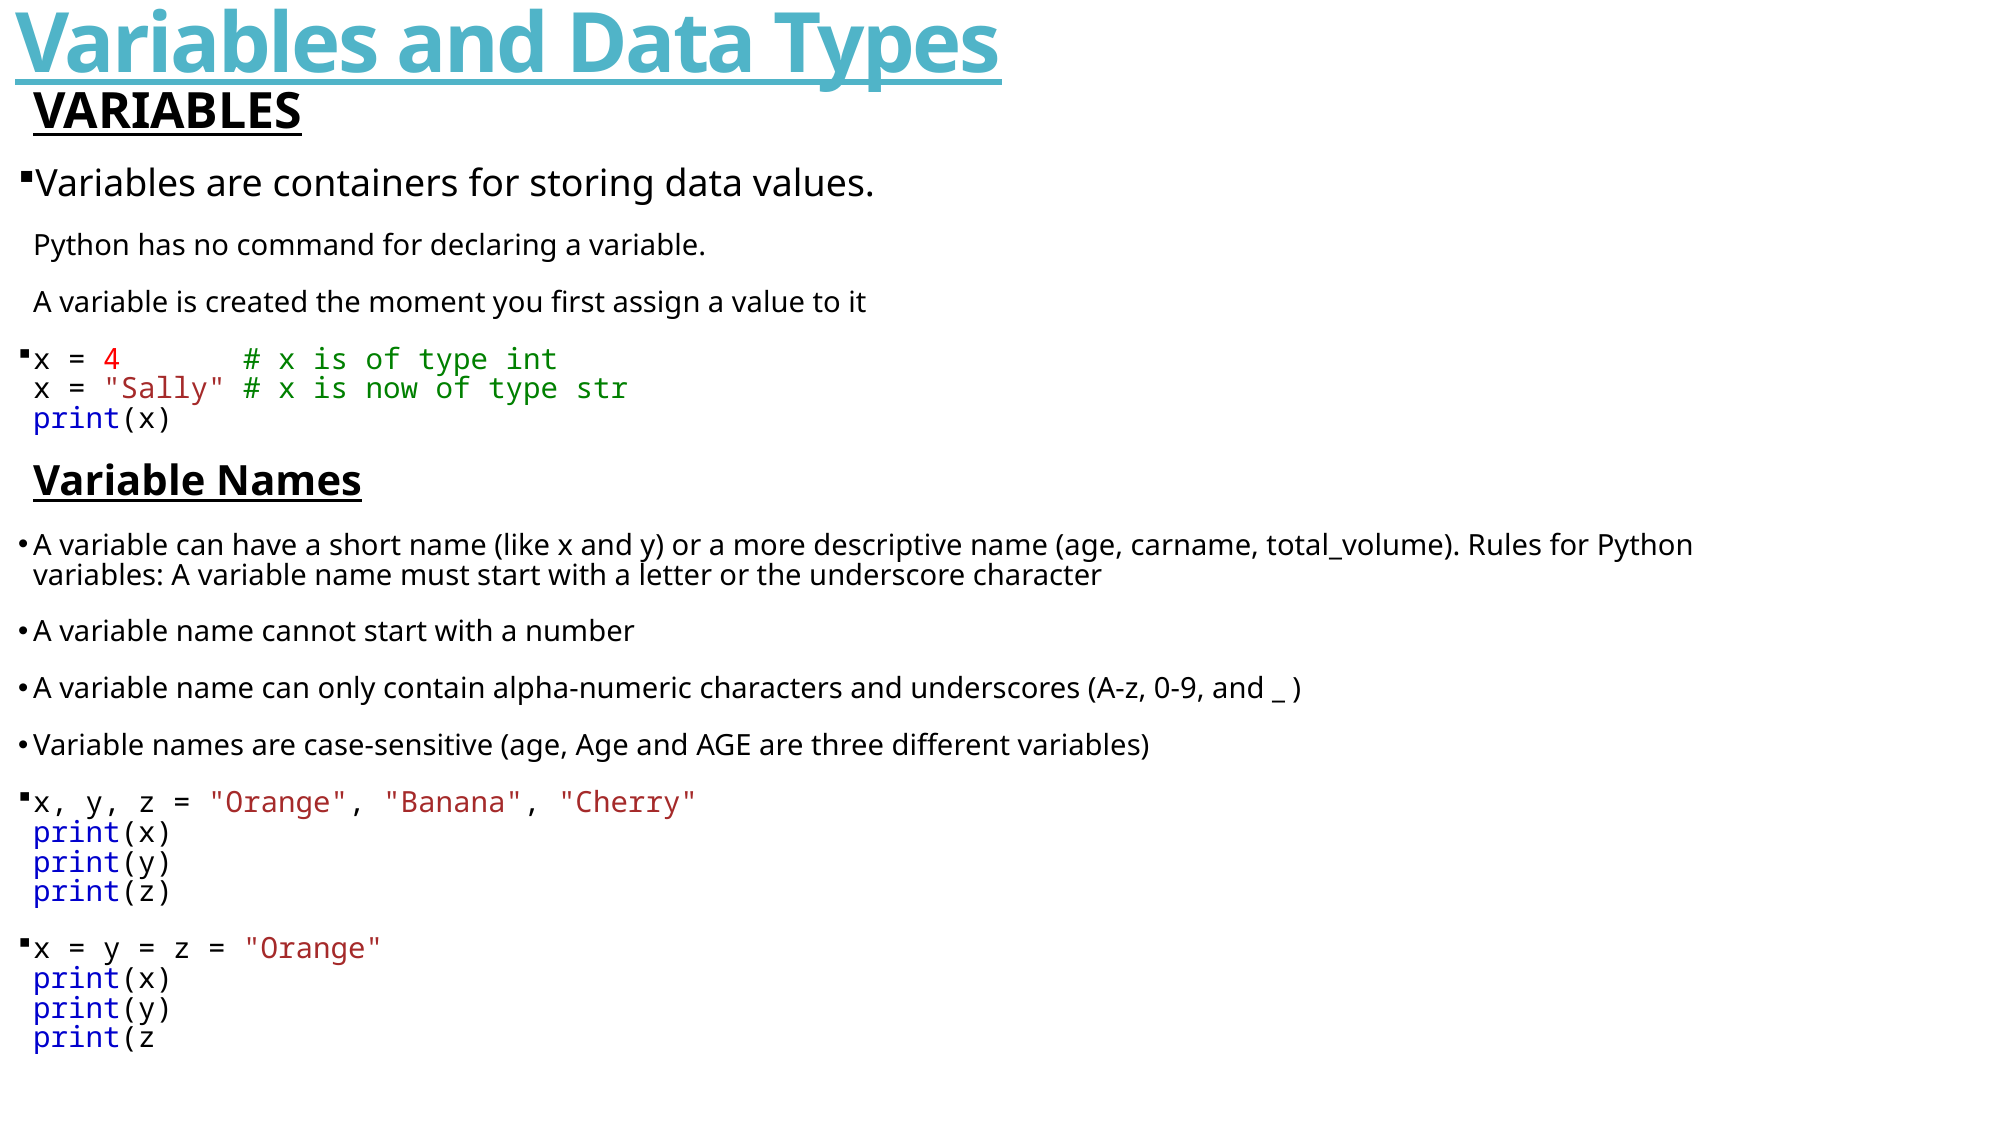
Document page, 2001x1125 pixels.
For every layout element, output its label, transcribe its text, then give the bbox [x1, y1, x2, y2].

list VARIABLES Variables are containers for storing data values. Python has no command for declaring a variable. A variable is created the moment you first assign a value to it x = 4 # x is of type int x = "Sally" # x is now of type str print(x) Variable Names A variable can have a short name (like x and y) or a more descriptive name (age, carname, total_volume). Rules for Python variables: A variable name must start with a letter or the underscore character A variable name cannot start with a number A variable name can only contain alpha-numeric characters and underscores (A-z, 0-9, and _ ) Variable names are case-sensitive (age, Age and AGE are three different variables) x, y, z = "Orange", "Banana", "Cherry" print(x) print(y) print(z) x = y = z = "Orange" print(x) print(y) print(z [3, 80, 1768, 1101]
title Variables and Data Types [0, 0, 1768, 95]
